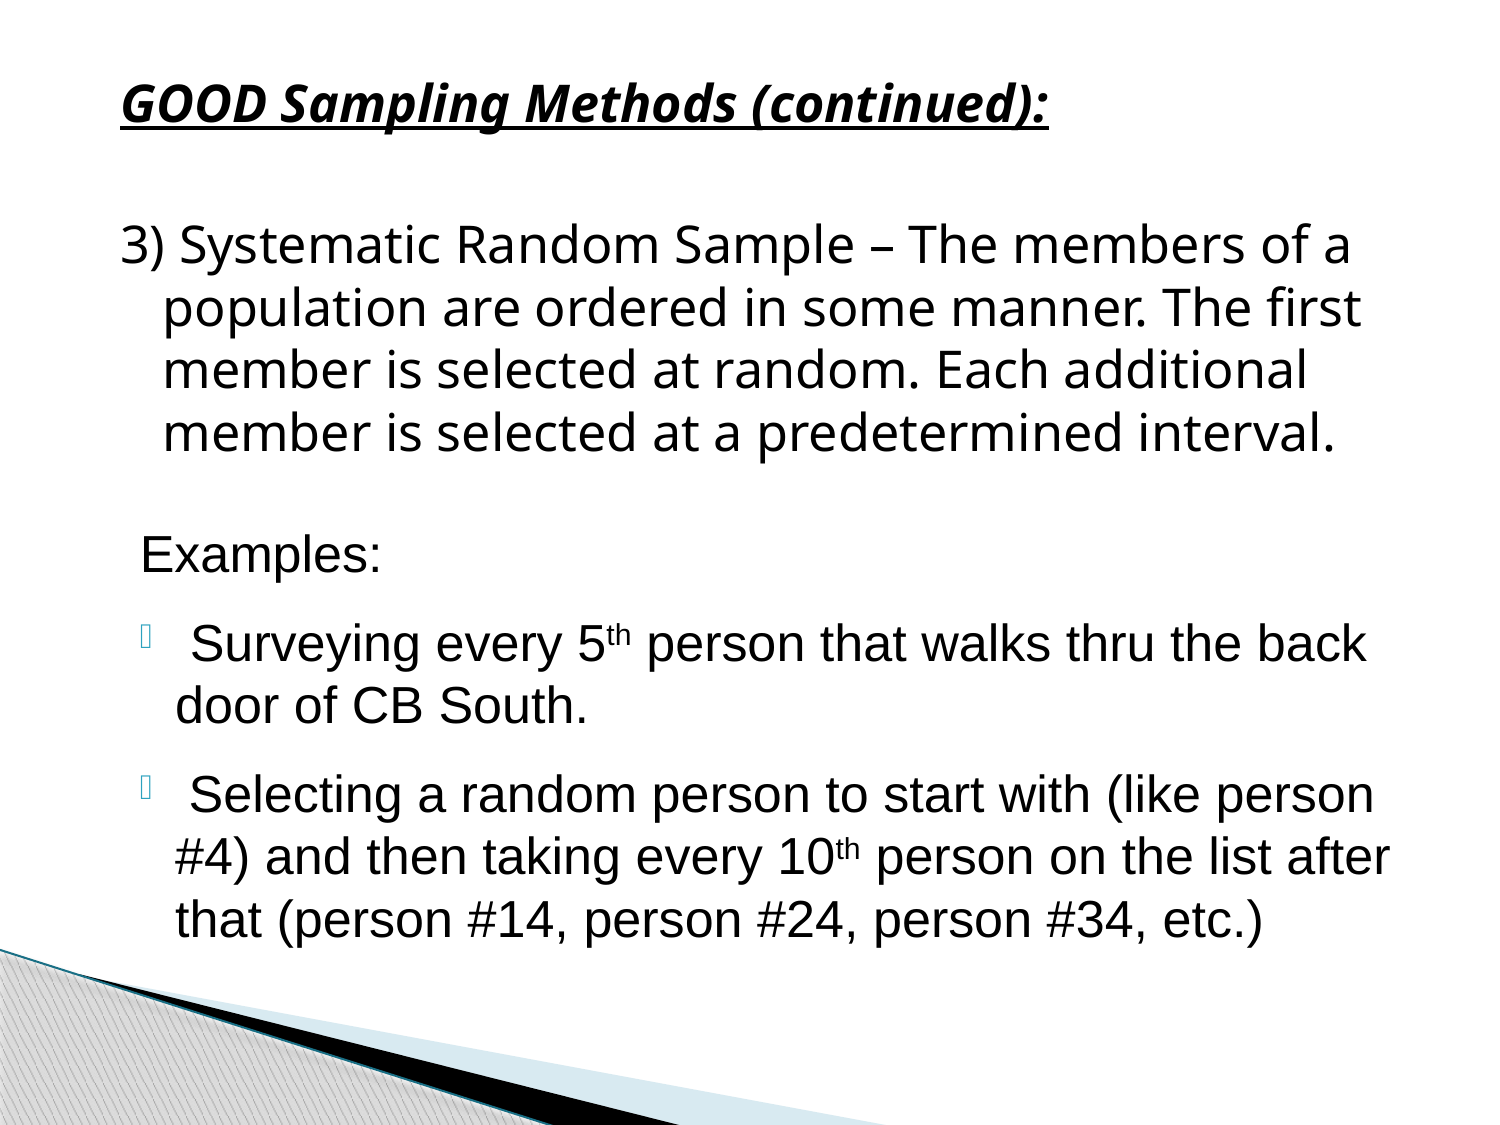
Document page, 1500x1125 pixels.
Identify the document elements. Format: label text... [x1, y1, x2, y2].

text_box Examples: Surveying every 5th person that walks thru the back door of CB South. Selecting a random person to start with (like person #4) and then taking every 10th person on the list after that (person #14, person #24, person #34, etc.) [125, 513, 1438, 955]
list GOOD Sampling Methods (continued): 3) Systematic Random Sample – The members of a population are ordered in some manner. The first member is selected at random. Each additional member is selected at a predetermined interval. [87, 62, 1438, 501]
